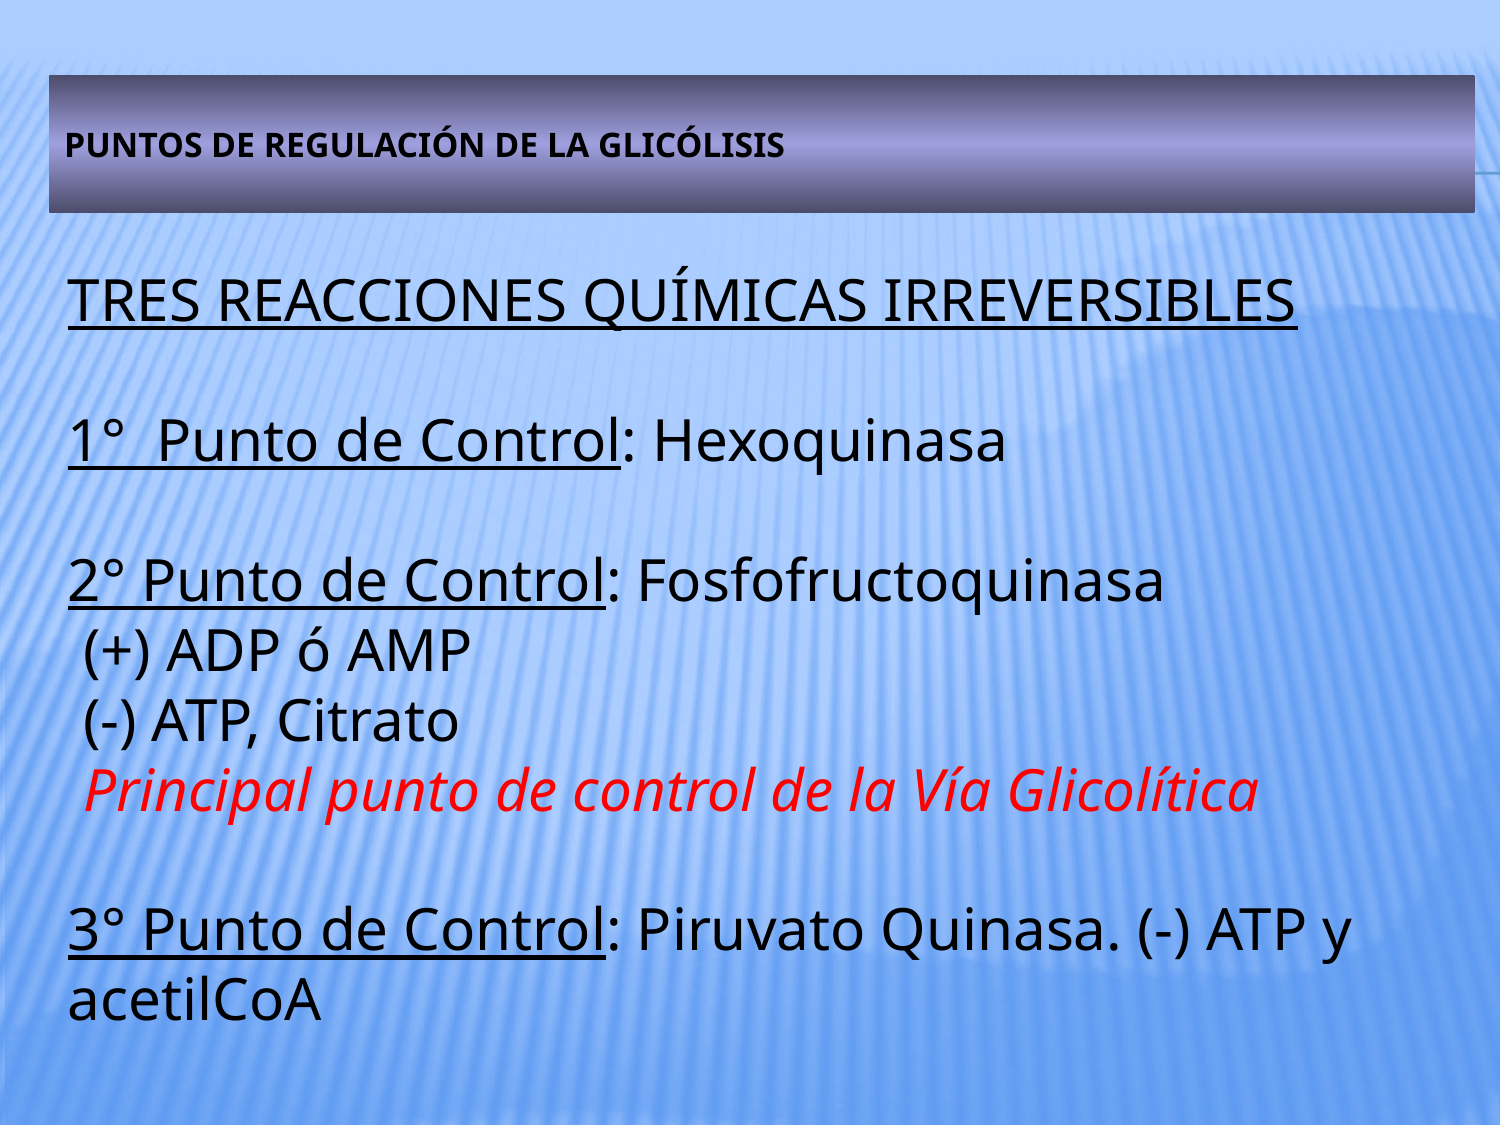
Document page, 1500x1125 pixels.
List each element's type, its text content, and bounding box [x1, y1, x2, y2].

title Puntos de Regulación de la Glicólisis [49, 75, 1475, 213]
text_box TRES REACCIONES QUÍMICAS IRREVERSIBLES 1° Punto de Control: Hexoquinasa 2° Punto de Control: Fosfofructoquinasa (+) ADP ó AMP (-) ATP, Citrato Principal punto de control de la Vía Glicolítica 3° Punto de Control: Piruvato Quinasa. (-) ATP y acetilCoA [53, 255, 1459, 1040]
